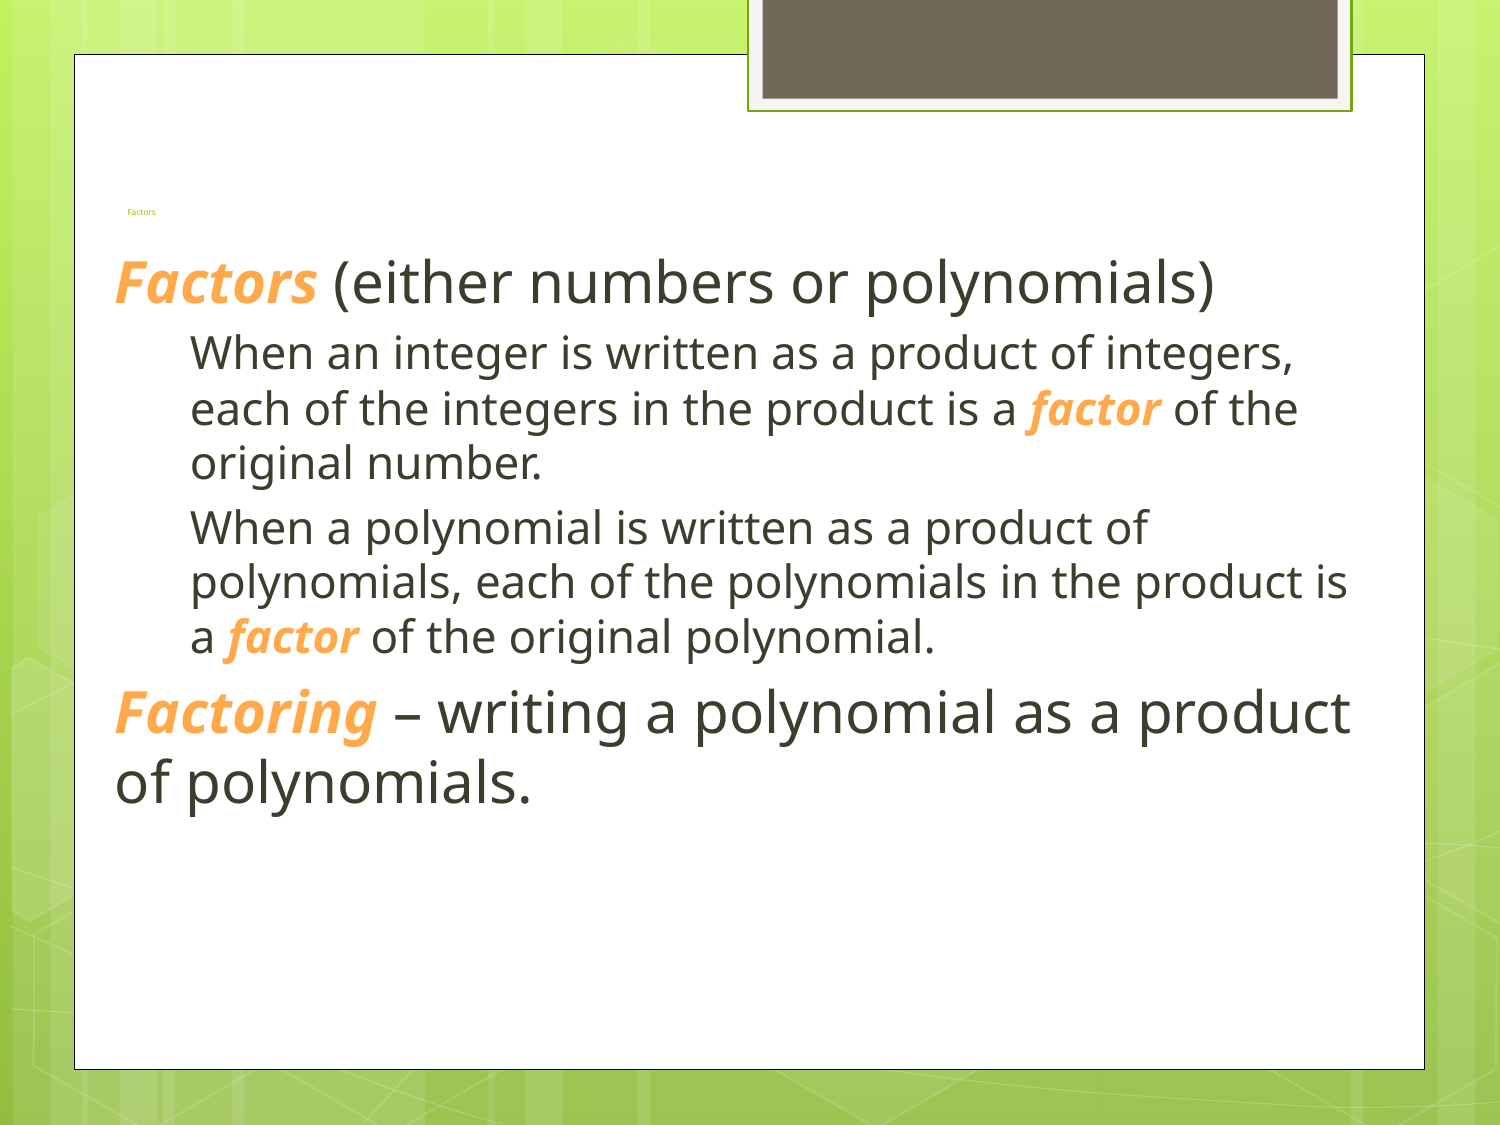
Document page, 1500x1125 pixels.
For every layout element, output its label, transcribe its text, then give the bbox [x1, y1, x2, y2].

title Factors [112, 125, 1463, 225]
list Factors (either numbers or polynomials) When an integer is written as a product of integers, each of the integers in the product is a factor of the original number. When a polynomial is written as a product of polynomials, each of the polynomials in the product is a factor of the original polynomial. Factoring – writing a polynomial as a product of polynomials. [99, 237, 1375, 963]
